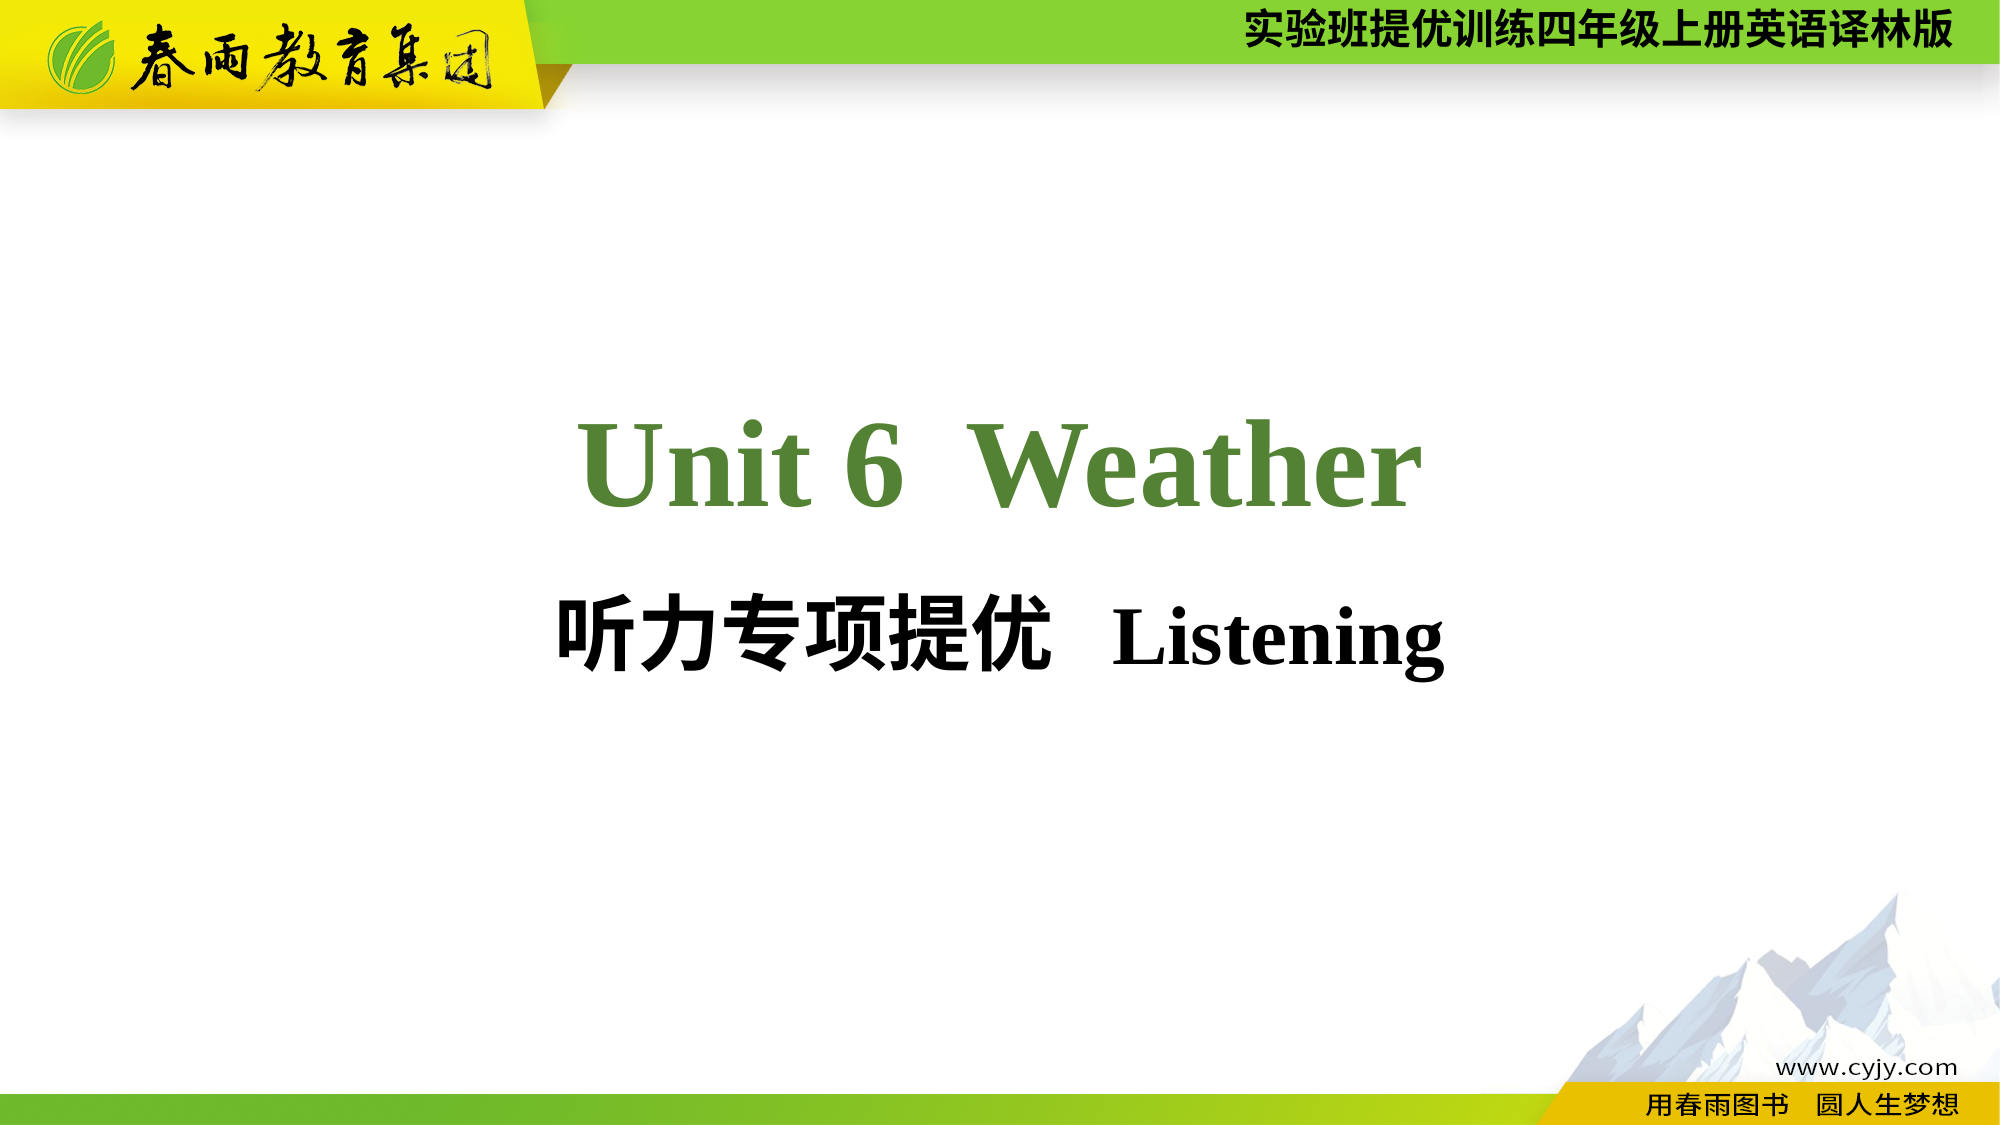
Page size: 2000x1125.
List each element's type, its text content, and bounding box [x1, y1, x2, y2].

picture [0, 0, 2000, 298]
text_box Unit 6 Weather 听力专项提优 Listening [0, 298, 2000, 689]
picture [0, 689, 2000, 1125]
